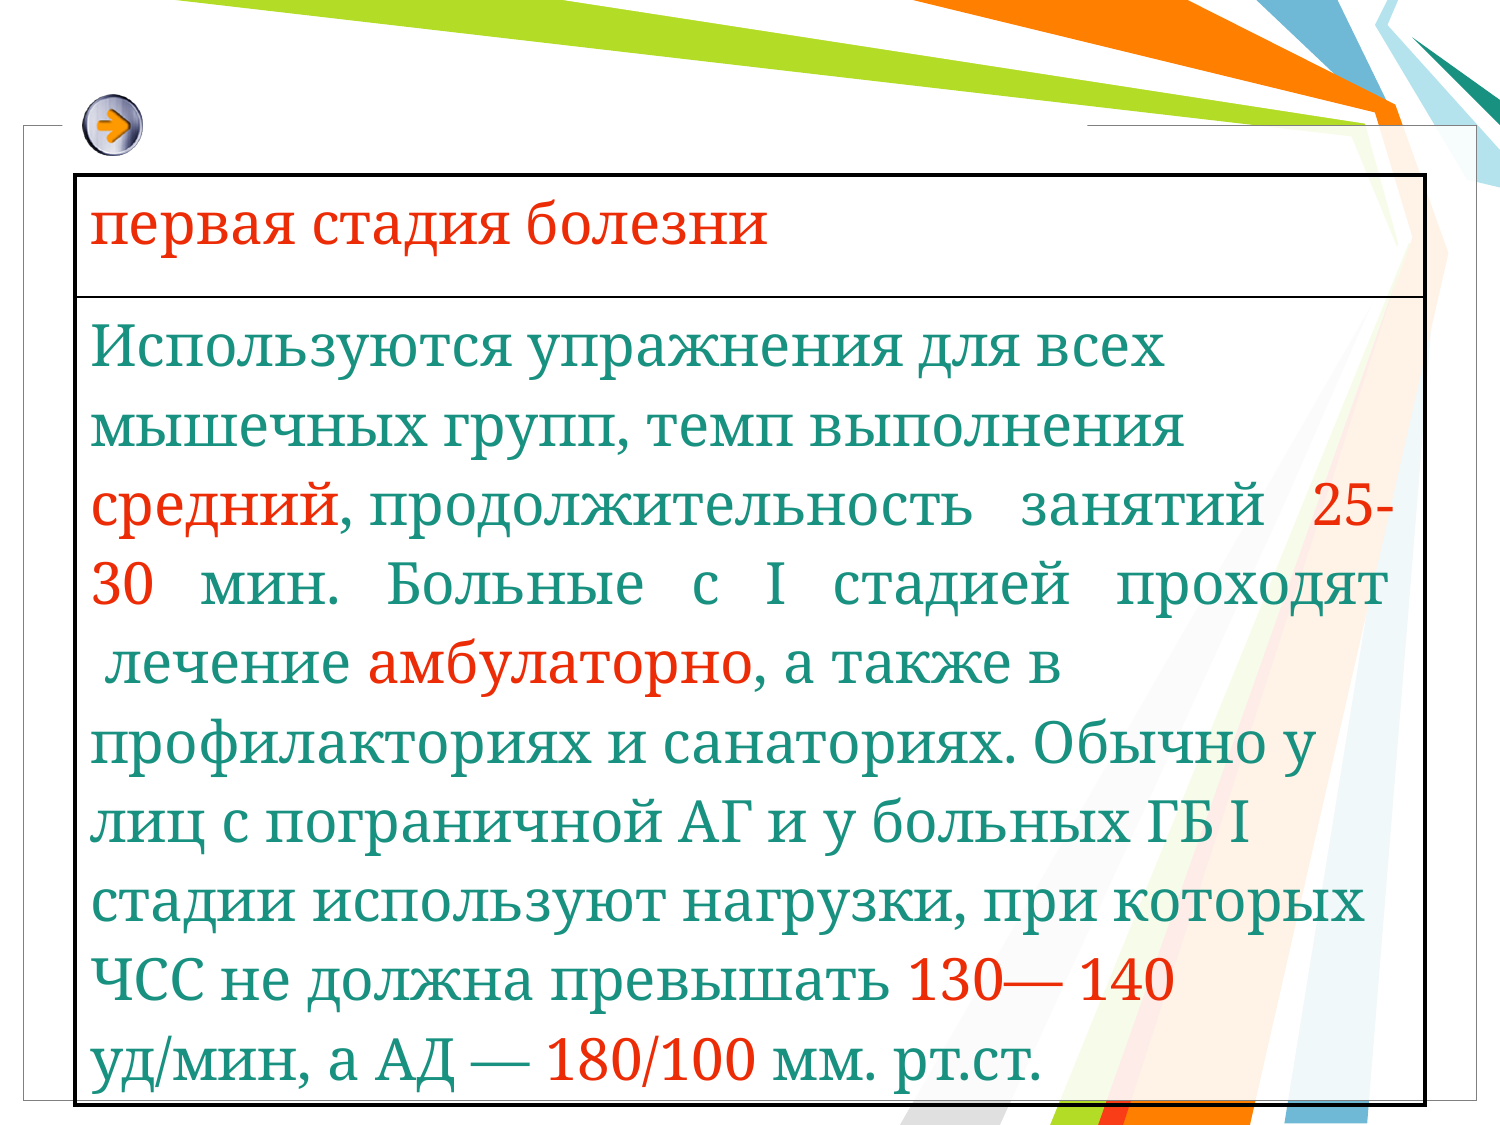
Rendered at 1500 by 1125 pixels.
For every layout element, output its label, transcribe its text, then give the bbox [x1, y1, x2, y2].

picture [82, 94, 143, 156]
table_header первая стадия болезни [77, 177, 1423, 296]
table_cell Используются упражнения для всех мышечных групп, темп выполнения средний, продолжительность занятий 25-30 мин. Больные с I стадией проходят лечение амбулаторно, а также в профилакториях и санаториях. Обычно у лиц с пограничной АГ и у больных ГБ I стадии используют нагрузки, при которых ЧСС не должна превышать 130— 140 уд/мин, а АД — 180/100 мм. рт.ст. [77, 298, 1423, 1103]
